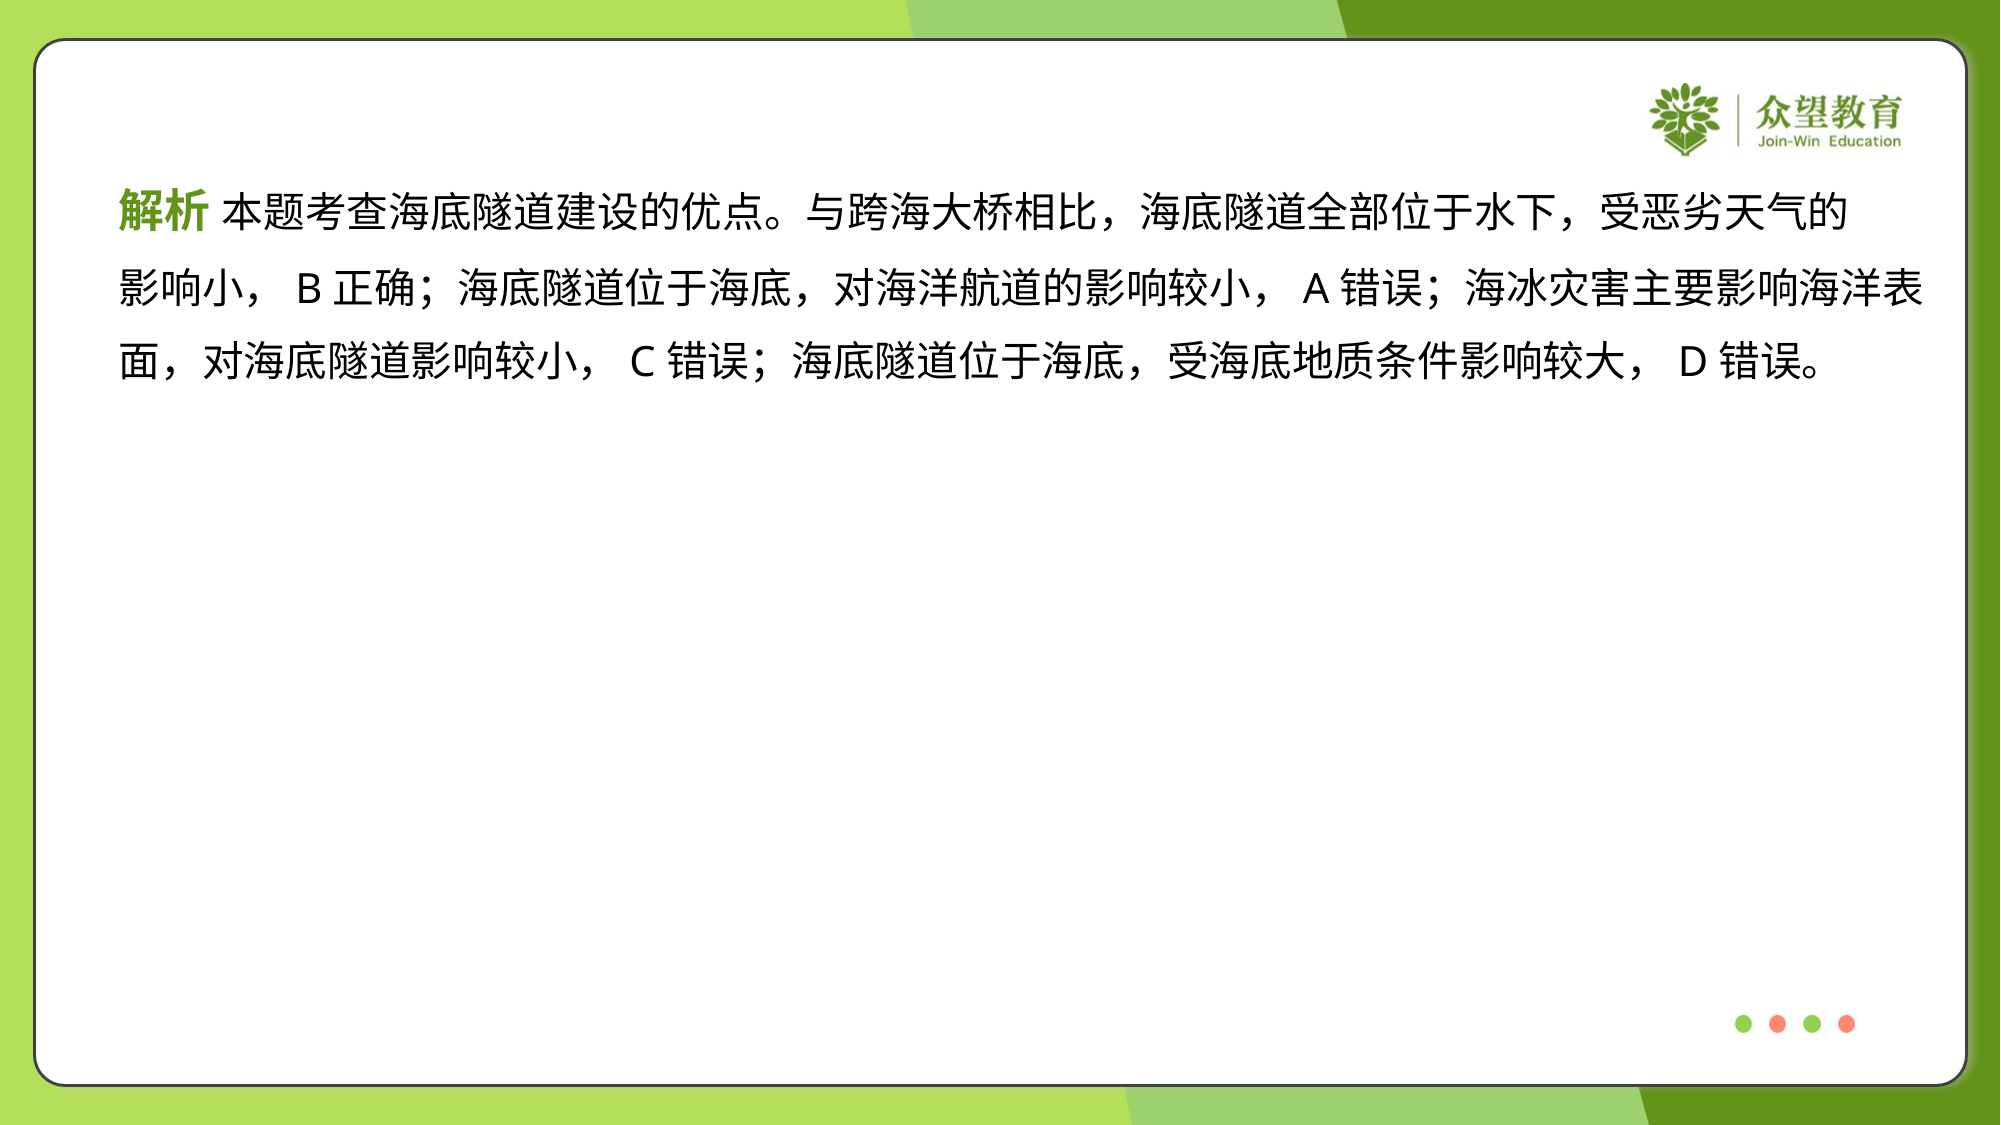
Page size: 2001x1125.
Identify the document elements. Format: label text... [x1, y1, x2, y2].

text_box 解析 本题考查海底隧道建设的优点。与跨海大桥相比，海底隧道全部位于水下，受恶劣天气的 影响小，B正确；海底隧道位于海底，对海洋航道的影响较小，A错误；海冰灾害主要影响海洋表 面，对海底隧道影响较小，C错误；海底隧道位于海底，受海底地质条件影响较大，D错误。 [118, 159, 1883, 377]
picture [0, 0, 2000, 1125]
